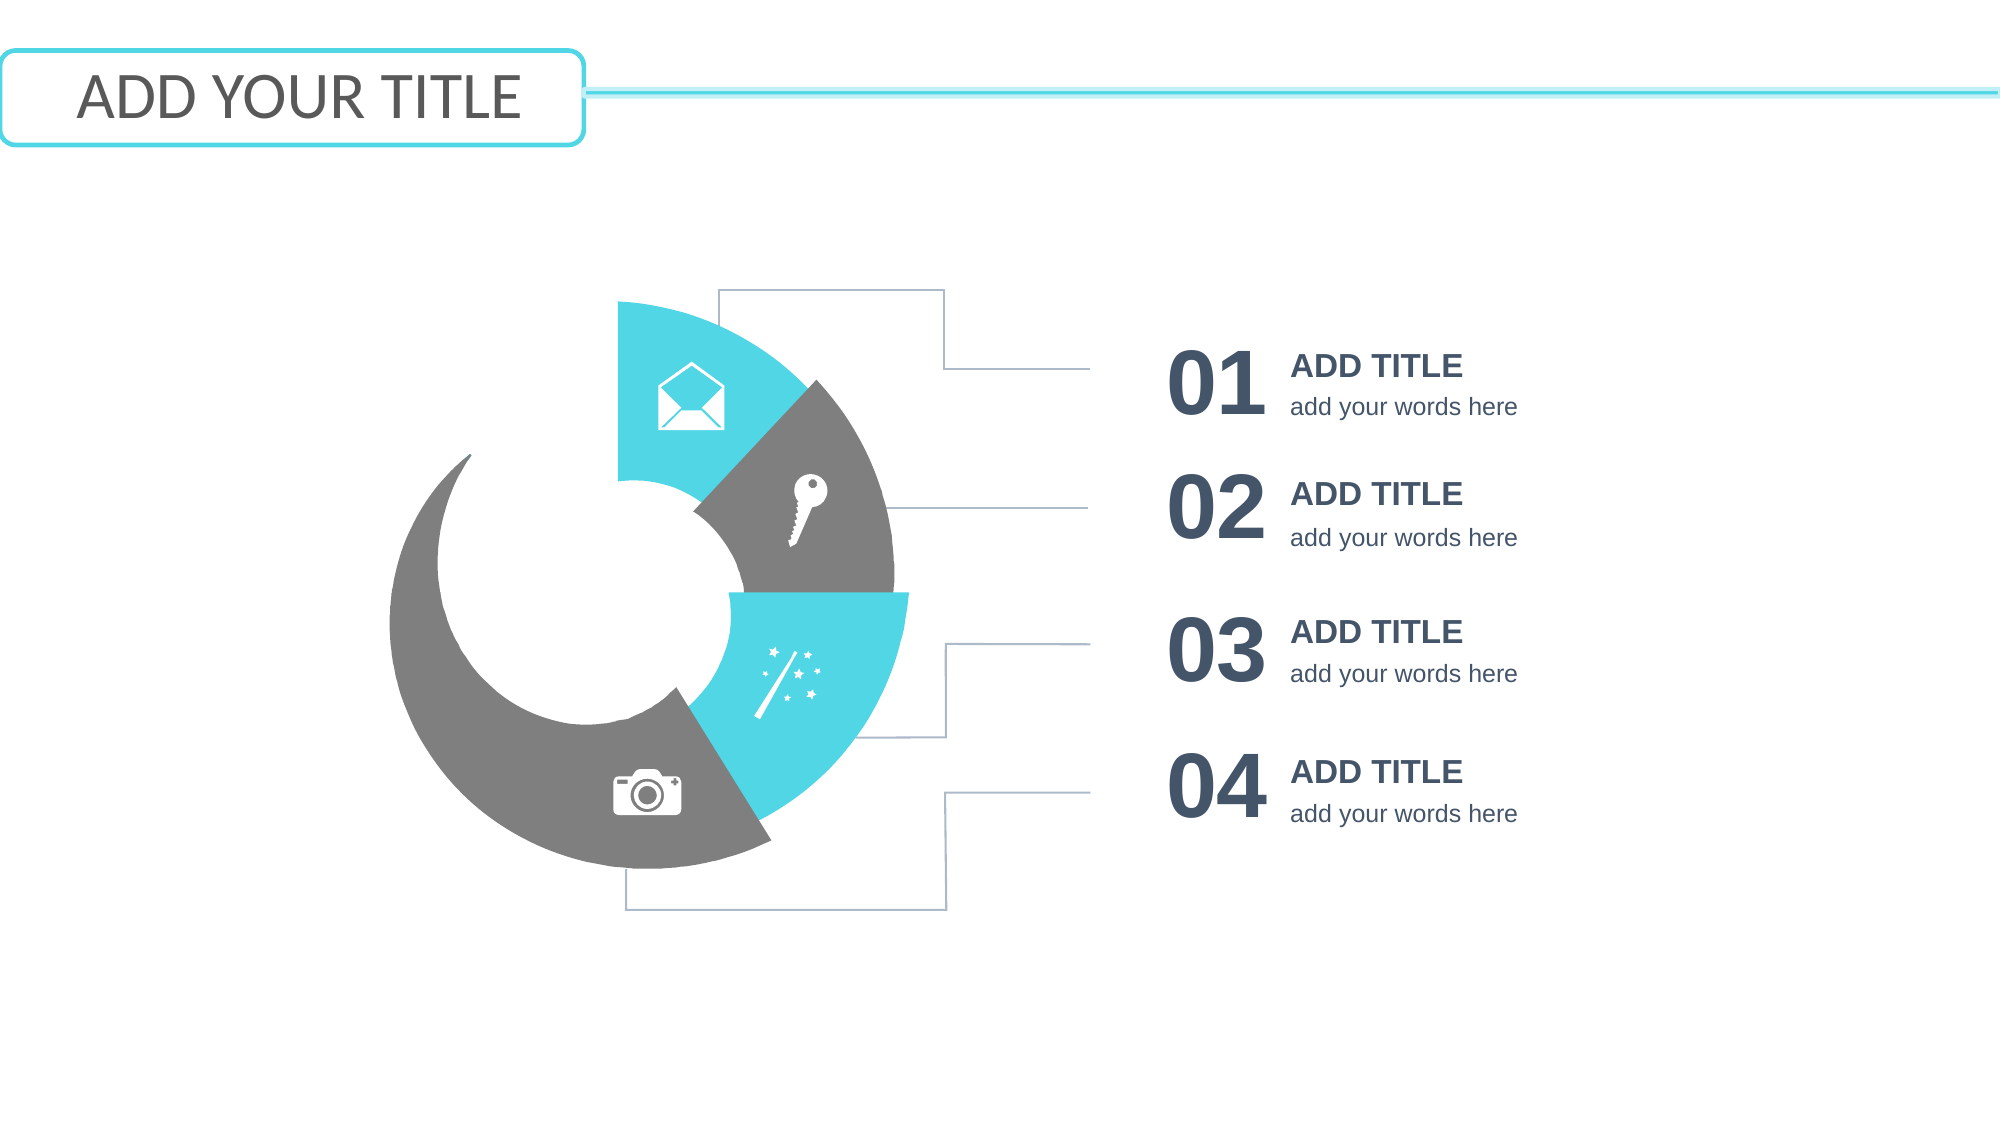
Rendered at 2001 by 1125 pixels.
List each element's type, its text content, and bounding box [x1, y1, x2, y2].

text_box [626, 792, 1091, 910]
text_box ADD TITLE [1292, 343, 1611, 384]
text_box [389, 454, 772, 869]
text_box add your words here [1292, 390, 1674, 421]
text_box [0, 50, 584, 146]
text_box ADD YOUR TITLE [61, 45, 538, 140]
text_box ADD TITLE [1292, 750, 1611, 791]
text_box [617, 301, 808, 502]
text_box [693, 379, 895, 592]
text_box 01 [1166, 322, 1292, 433]
text_box [857, 643, 1091, 738]
text_box [719, 290, 1091, 370]
text_box ADD TITLE [1292, 472, 1611, 513]
text_box ADD TITLE [1292, 610, 1611, 651]
text_box add your words here [1292, 657, 1674, 688]
text_box [788, 474, 828, 548]
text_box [613, 768, 682, 816]
text_box [688, 592, 910, 820]
text_box add your words here [1292, 797, 1674, 828]
text_box [583, 88, 2000, 97]
text_box 02 [1166, 446, 1292, 557]
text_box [753, 646, 822, 720]
text_box 03 [1166, 590, 1292, 701]
text_box add your words here [1292, 521, 1674, 552]
text_box 04 [1166, 725, 1292, 836]
text_box [658, 361, 725, 431]
